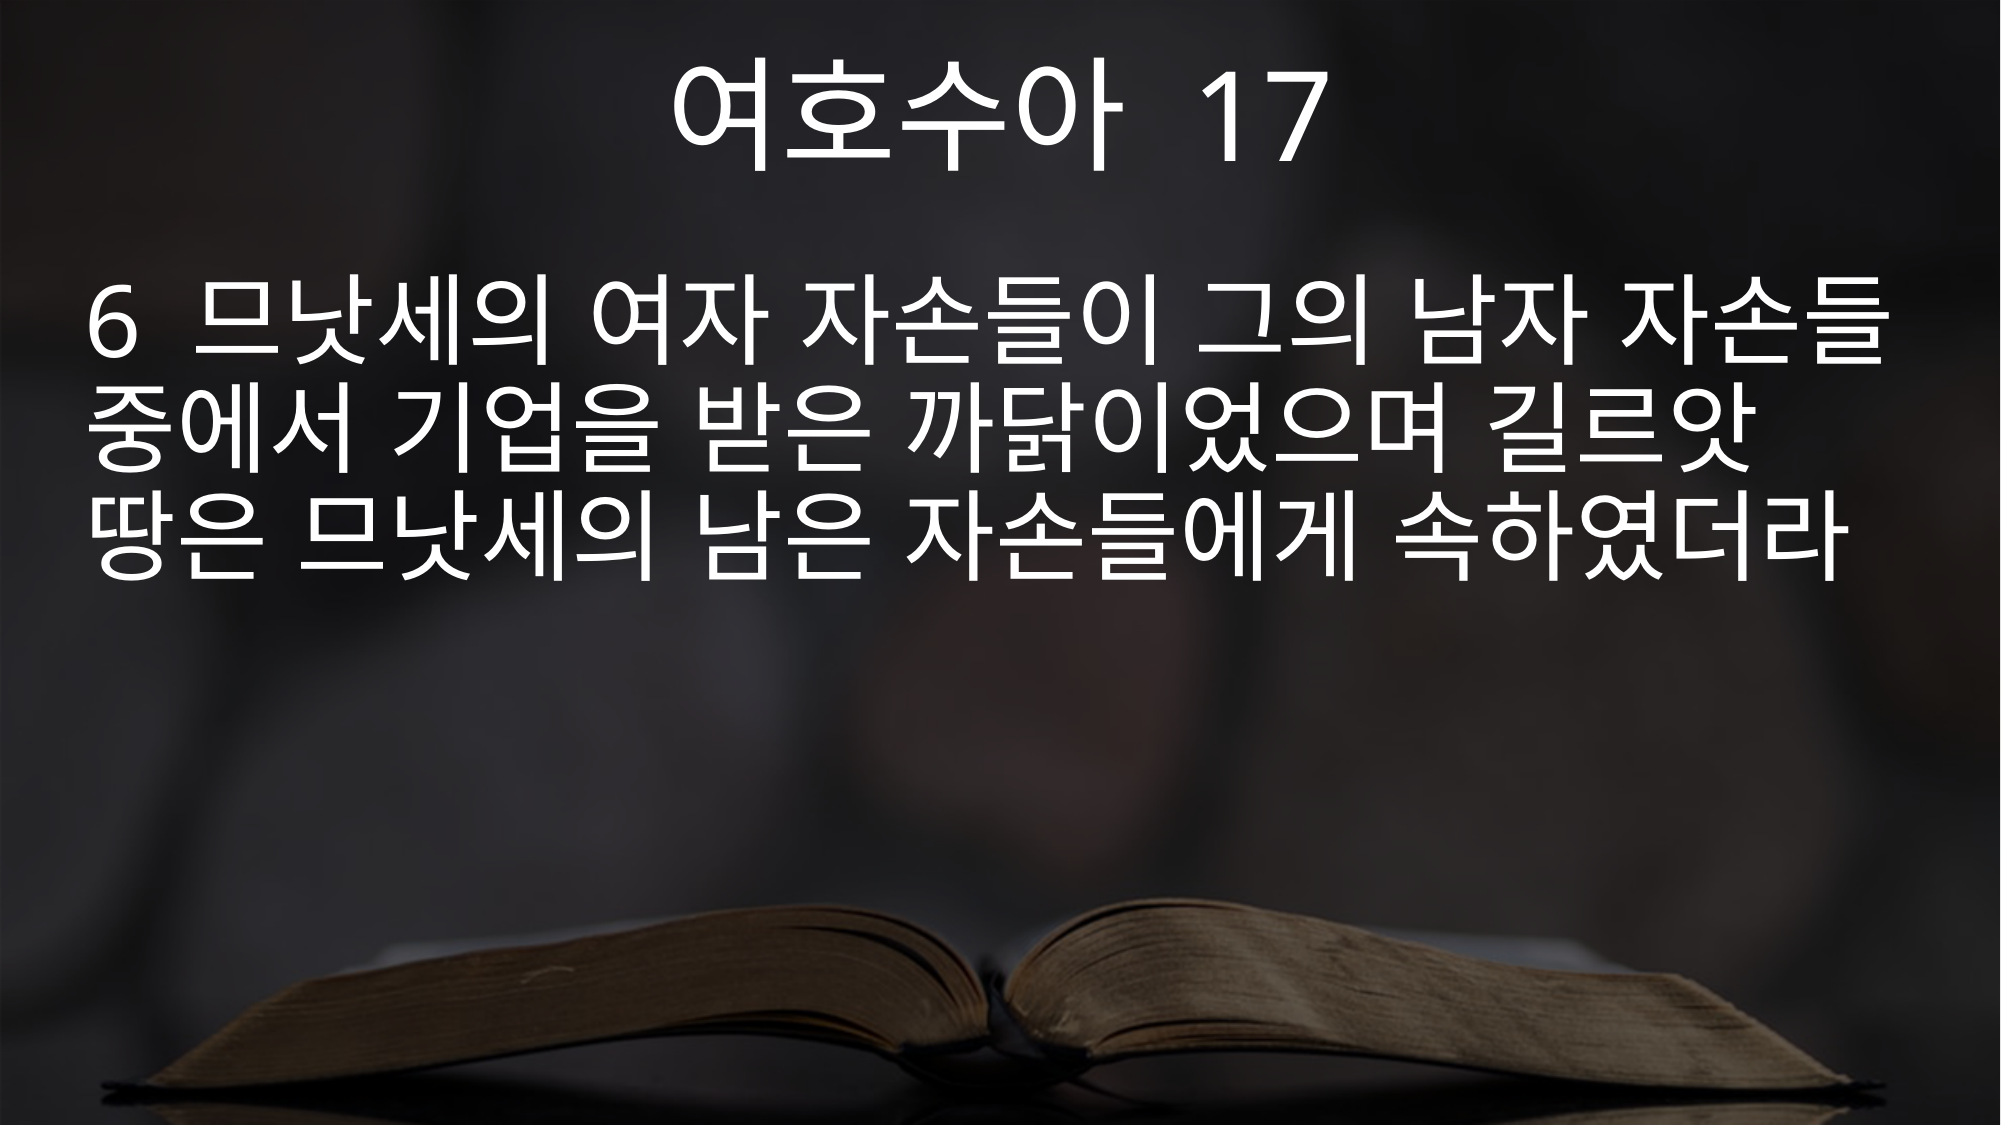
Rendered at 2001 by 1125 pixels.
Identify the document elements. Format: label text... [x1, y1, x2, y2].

footer 여호수아 17 [0, 32, 2000, 192]
list 6 므낫세의 여자 자손들이 그의 남자 자손들 중에서 기업을 받은 까닭이었으며 길르앗 땅은 므낫세의 남은 자손들에게 속하였더라 [69, 263, 1953, 423]
picture [0, 0, 2001, 1125]
